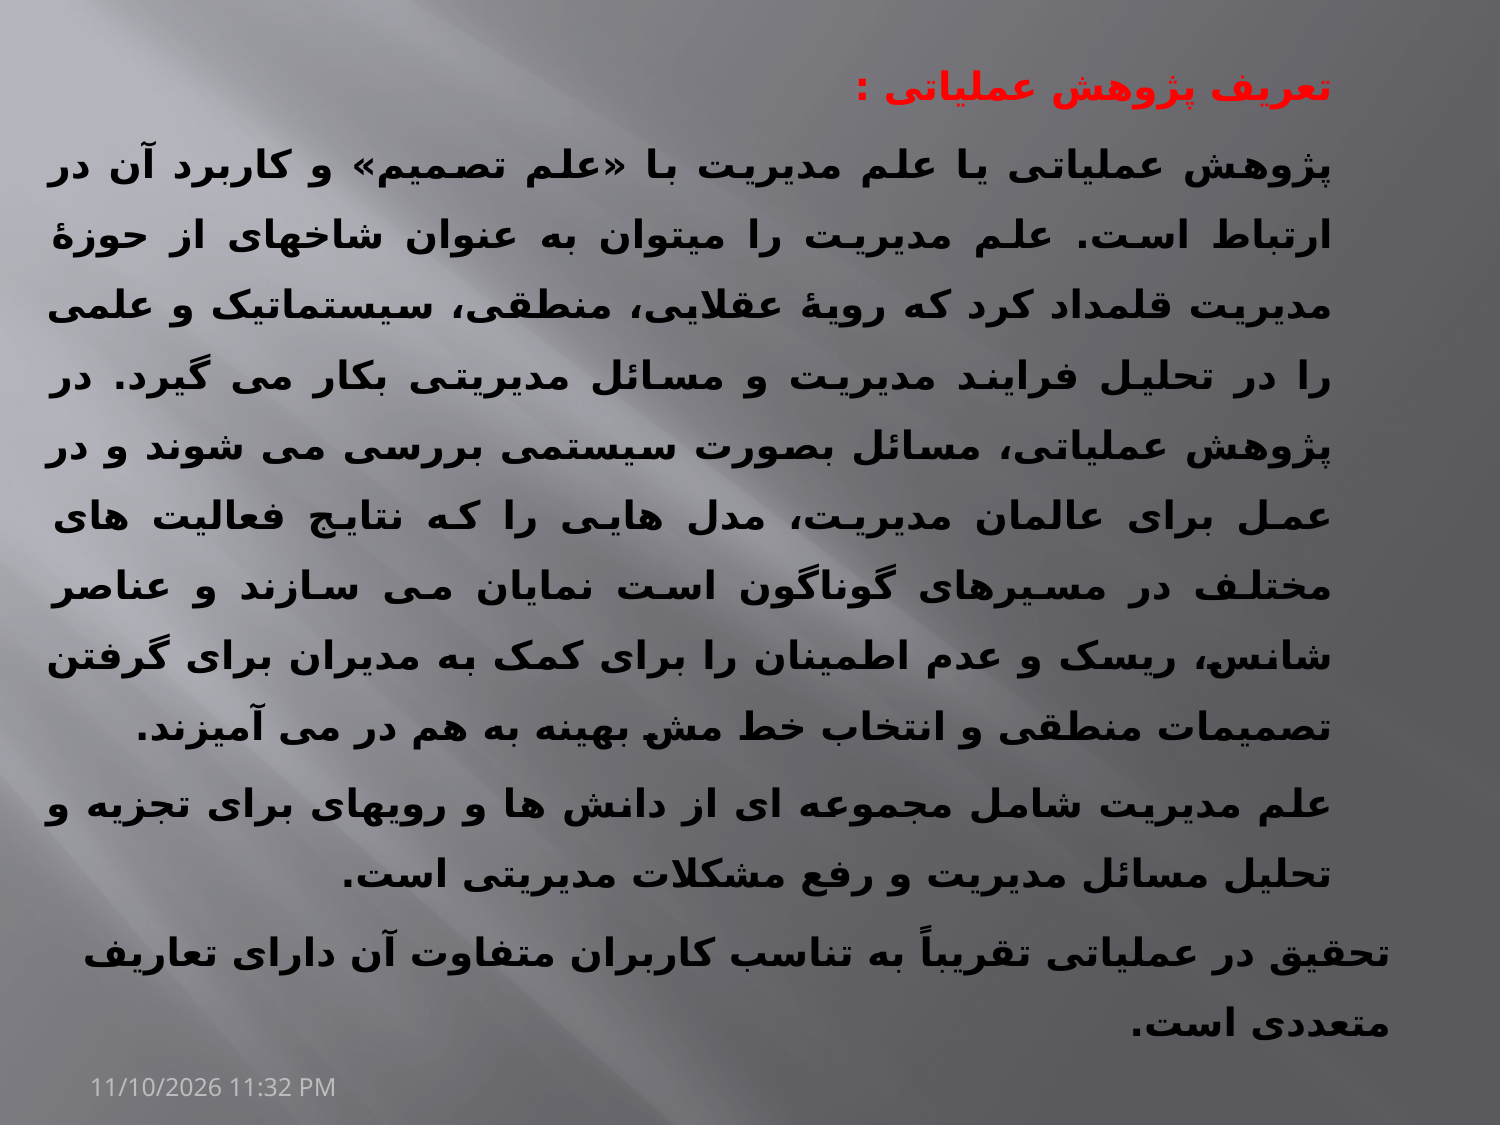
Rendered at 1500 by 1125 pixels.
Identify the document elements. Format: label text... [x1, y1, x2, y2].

list تعریف پژوهش عملیاتی : پژوهش عملیاتی یا علم مدیریت با «علم تصمیم» و کاربرد آن در ارتباط است. علم مدیریت را می­توان به عنوان شاخه­ای از حوزۀ مدیریت قلمداد کرد که رویۀ عقلایی، منطقی، سیستماتیک و علمی را در تحلیل فرایند مدیریت و مسائل مدیریتی بکار می گیرد. در پژوهش عملیاتی، مسائل بصورت سیستمی بررسی می شوند و در عمل برای عالمان مدیریت، مدل هایی را که نتایج فعالیت های مختلف در مسیرهای گوناگون است نمایان می سازند و عناصر شانس، ریسک و عدم اطمینان را برای کمک به مدیران برای گرفتن تصمیمات منطقی و انتخاب خط مش بهینه به هم در می آمیزند. علم مدیریت شامل مجموعه ای از دانش ها و رویه­ای برای تجزیه و تحلیل مسائل مدیریت و رفع مشکلات مدیریتی است. تحقیق در عملیاتی تقریباً به تناسب کاربران متفاوت آن دارای تعاریف متعددی است. [29, 30, 1425, 1059]
slide_number 20/مارس/1 [75, 1052, 425, 1113]
